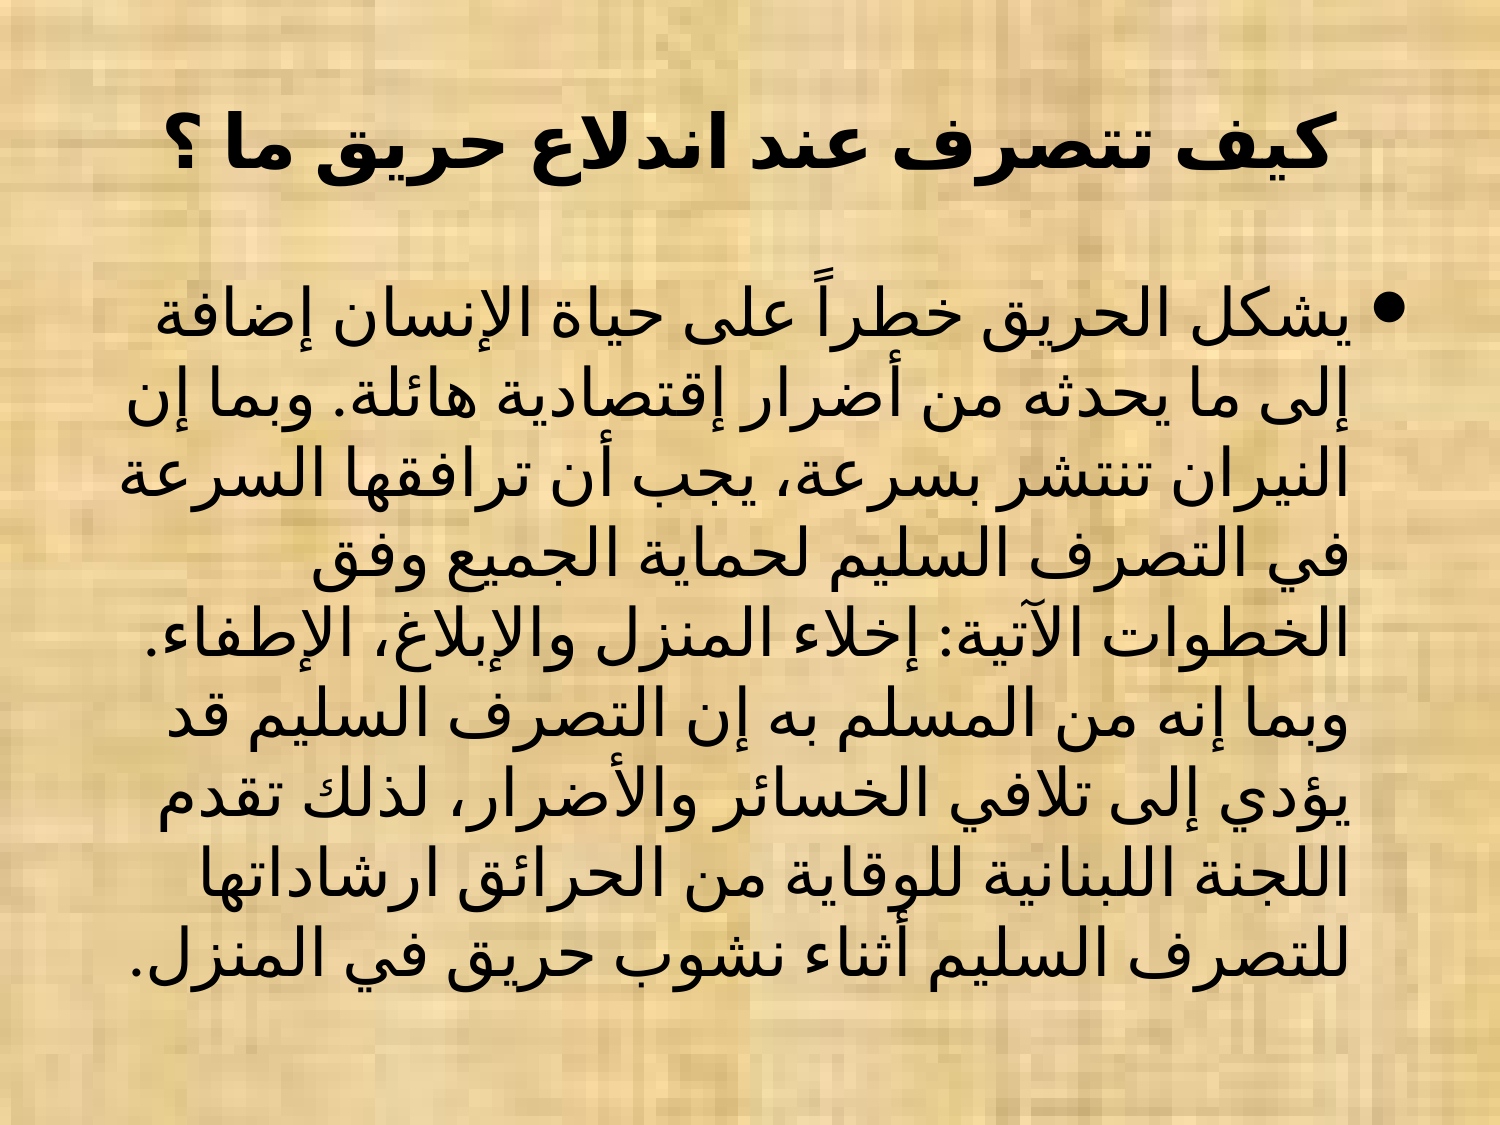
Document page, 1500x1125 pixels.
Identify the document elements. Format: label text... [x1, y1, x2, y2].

picture [0, 0, 1500, 1125]
list يشكل الحريق خطراً على حياة الإنسان إضافة إلى ما يحدثه من أضرار إقتصادية هائلة. وبما إن النيران تنتشر بسرعة، يجب أن ترافقها السرعة في التصرف السليم لحماية الجميع وفق الخطوات الآتية: إخلاء المنزل والإبلاغ، الإطفاء. وبما إنه من المسلم به إن التصرف السليم قد يؤدي إلى تلافي الخسائر والأضرار، لذلك تقدم اللجنة اللبنانية للوقاية من الحرائق ارشاداتها للتصرف السليم أثناء نشوب حريق في المنزل. [75, 262, 1425, 1065]
title كيف تتصرف عند اندلاع حريق ما ؟ [75, 45, 1425, 233]
